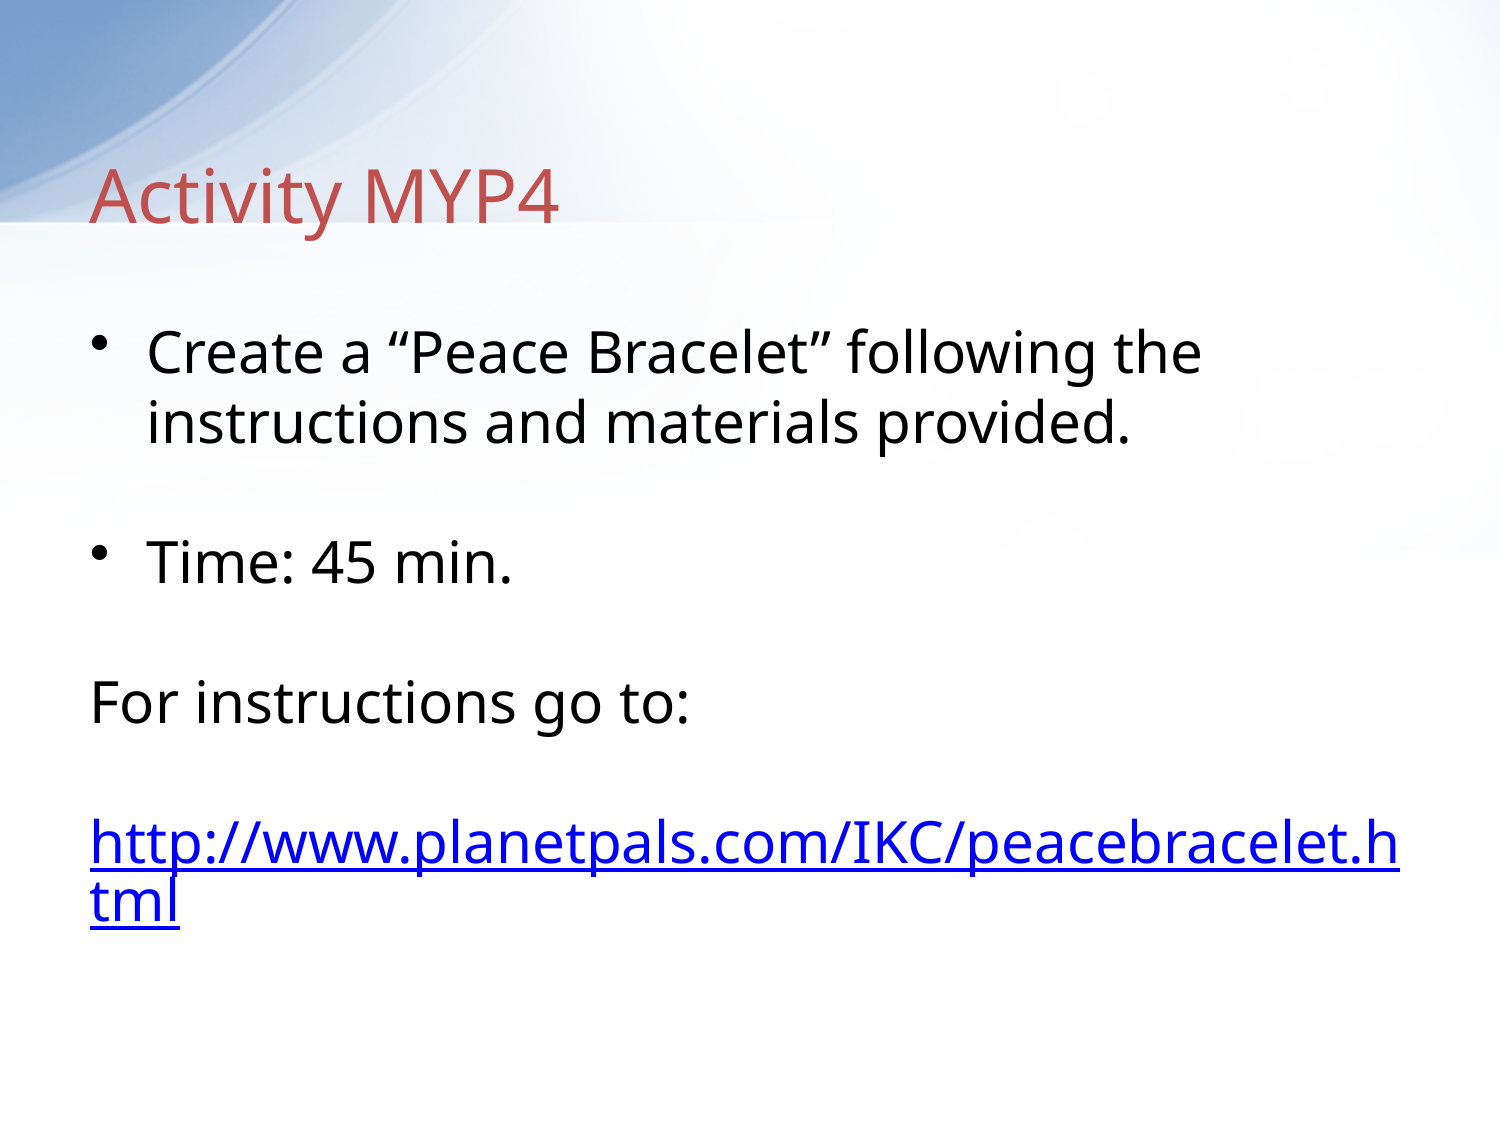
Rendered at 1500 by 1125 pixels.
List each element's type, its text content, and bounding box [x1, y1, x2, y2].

picture [0, 0, 1500, 1125]
list Create a “Peace Bracelet” following the instructions and materials provided. Time: 45 min. For instructions go to: http://www.planetpals.com/IKC/peacebracelet.html [75, 307, 1425, 1050]
title Activity MYP4 [75, 58, 1425, 247]
